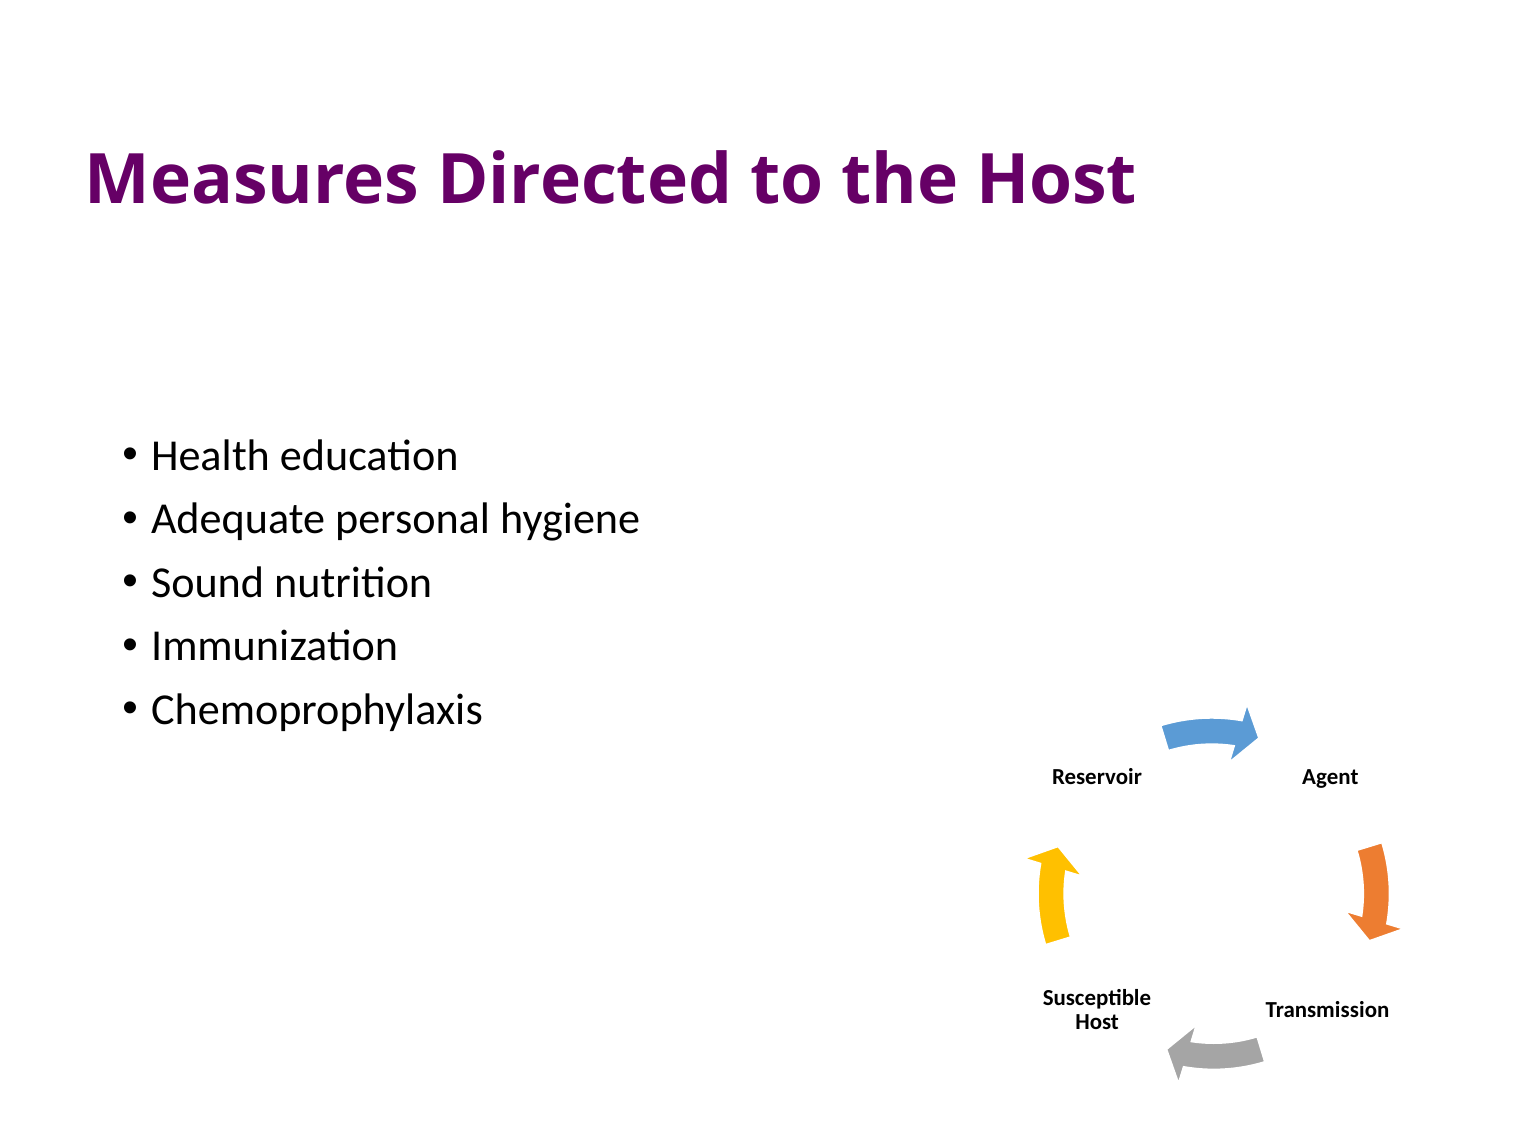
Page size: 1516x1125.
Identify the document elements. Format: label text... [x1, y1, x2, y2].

list Health education Adequate personal hygiene Sound nutrition Immunization Chemoprophylaxis [107, 425, 1440, 1005]
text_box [944, 699, 1483, 1088]
title Measures Directed to the Host [70, 87, 1252, 275]
